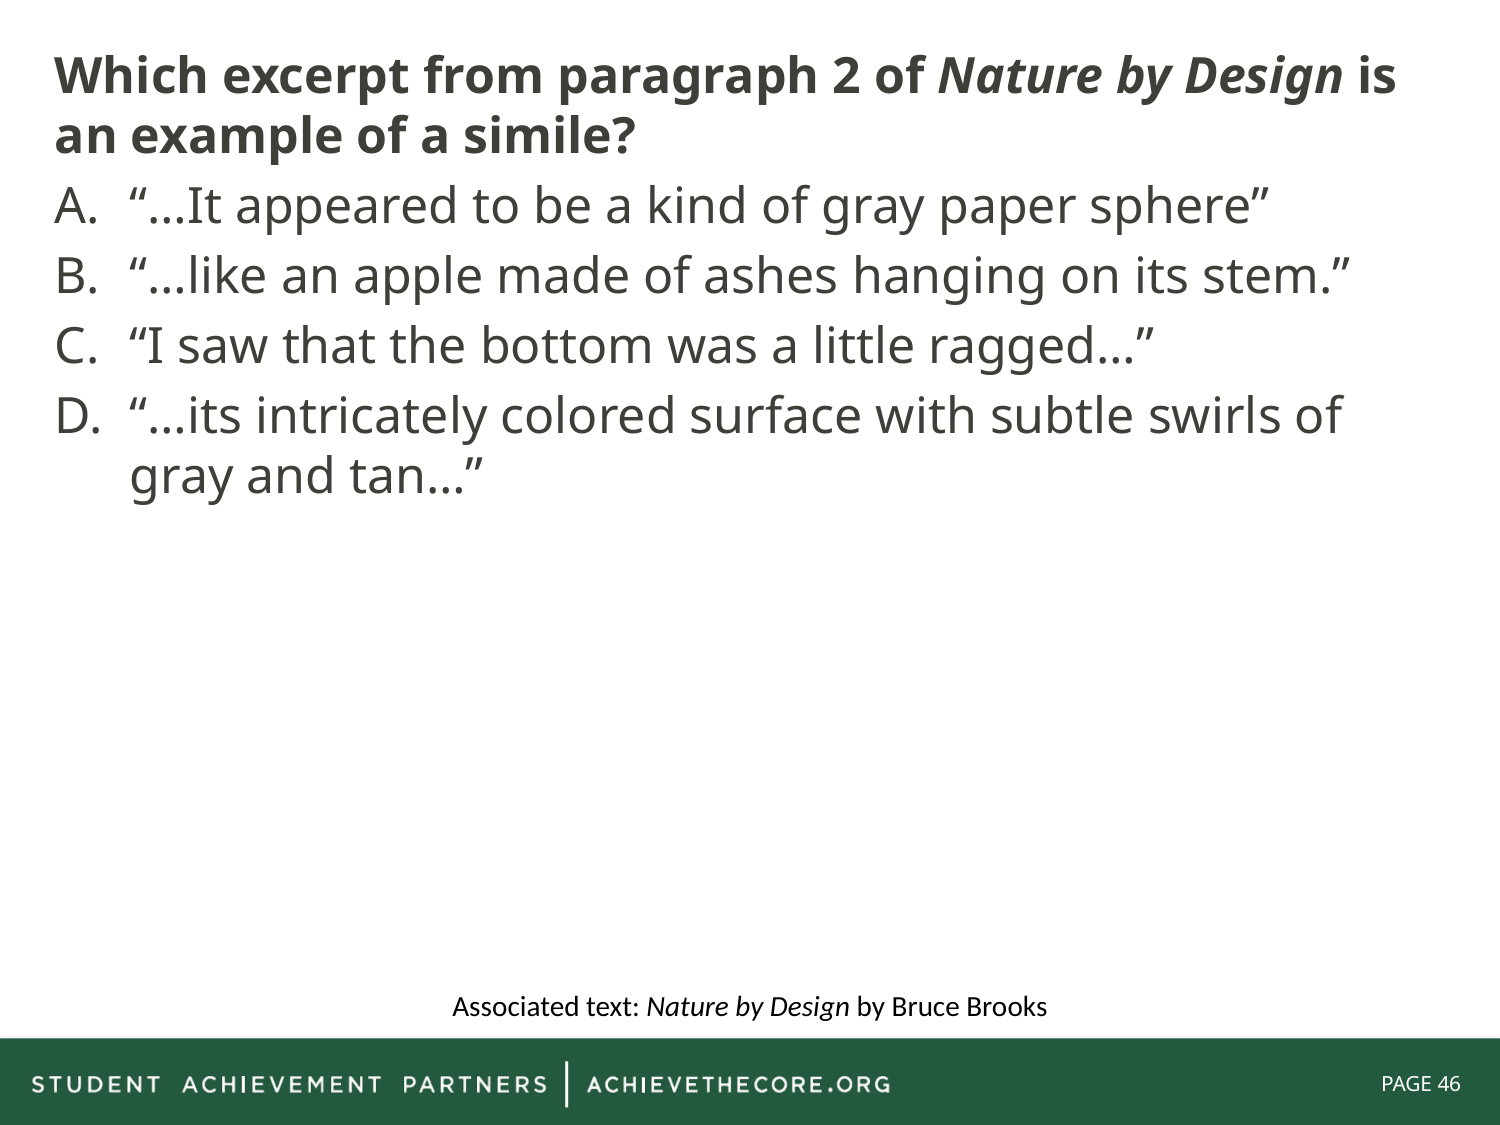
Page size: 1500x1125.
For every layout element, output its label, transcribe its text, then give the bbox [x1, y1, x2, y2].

text_box Associated text: Nature by Design by Bruce Brooks [0, 979, 1500, 1030]
list Which excerpt from paragraph 2 of Nature by Design is an example of a simile? “…It appeared to be a kind of gray paper sphere” “…like an apple made of ashes hanging on its stem.” “I saw that the bottom was a little ragged…” “…its intricately colored surface with subtle swirls of gray and tan…” [39, 35, 1442, 979]
